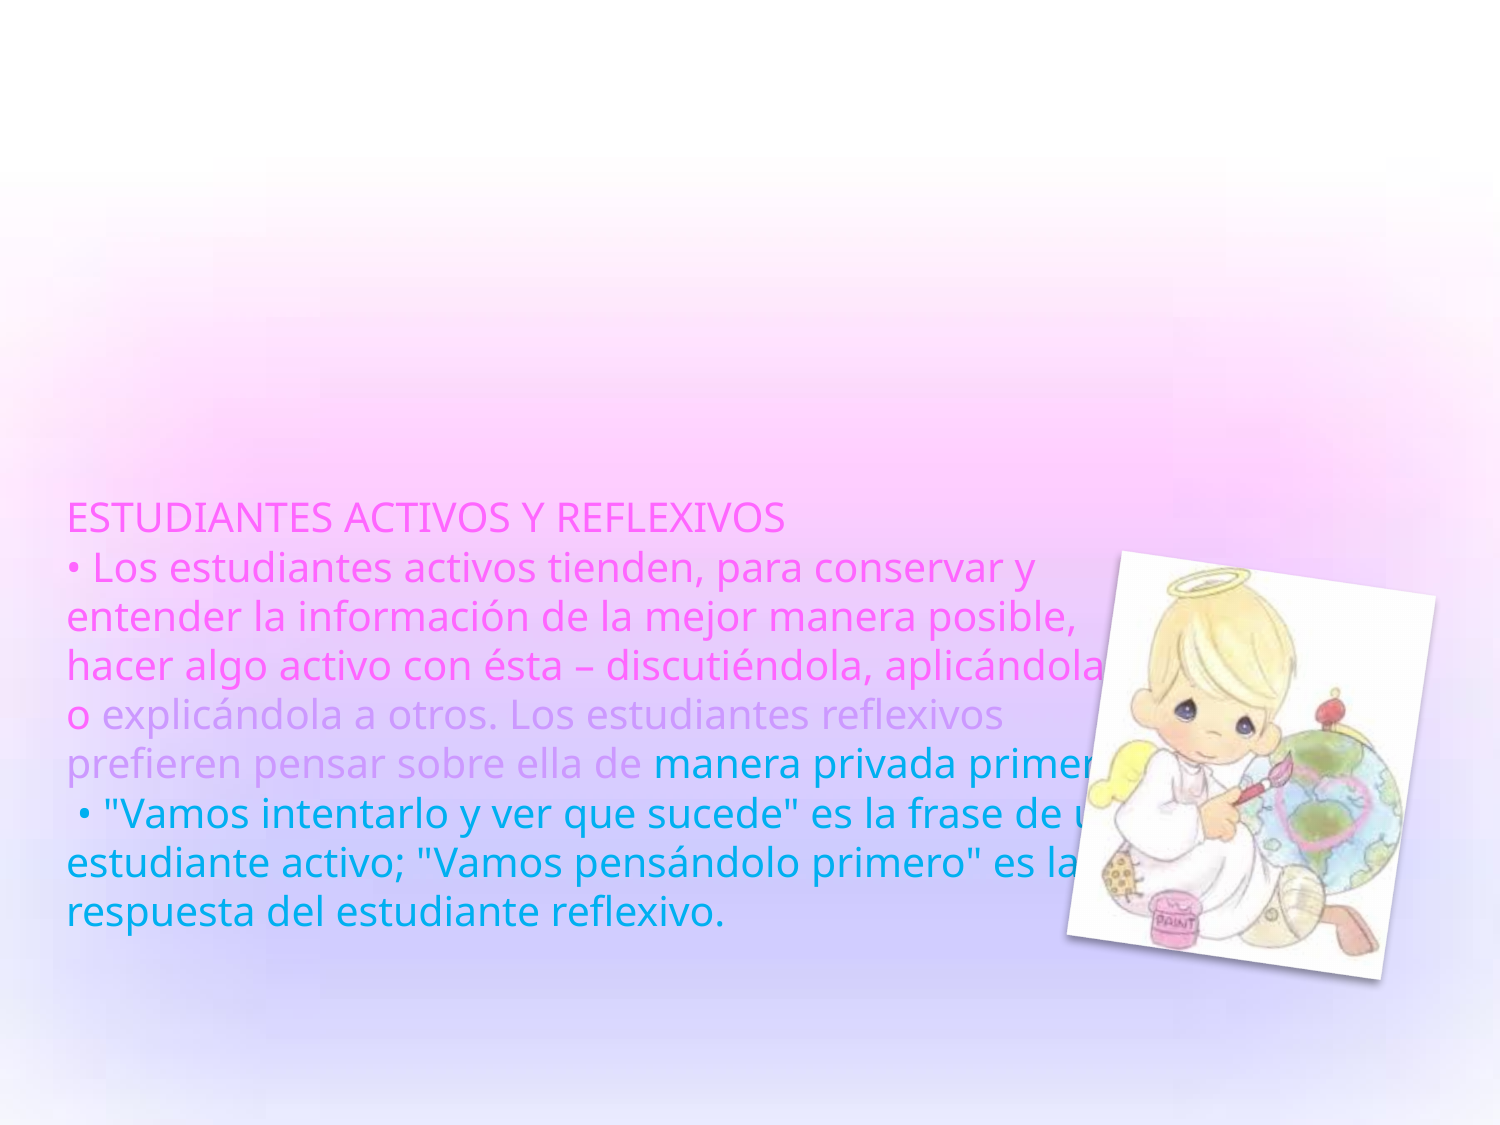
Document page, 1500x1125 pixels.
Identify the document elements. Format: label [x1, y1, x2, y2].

list [1092, 570, 1411, 960]
picture [0, 0, 1500, 1125]
